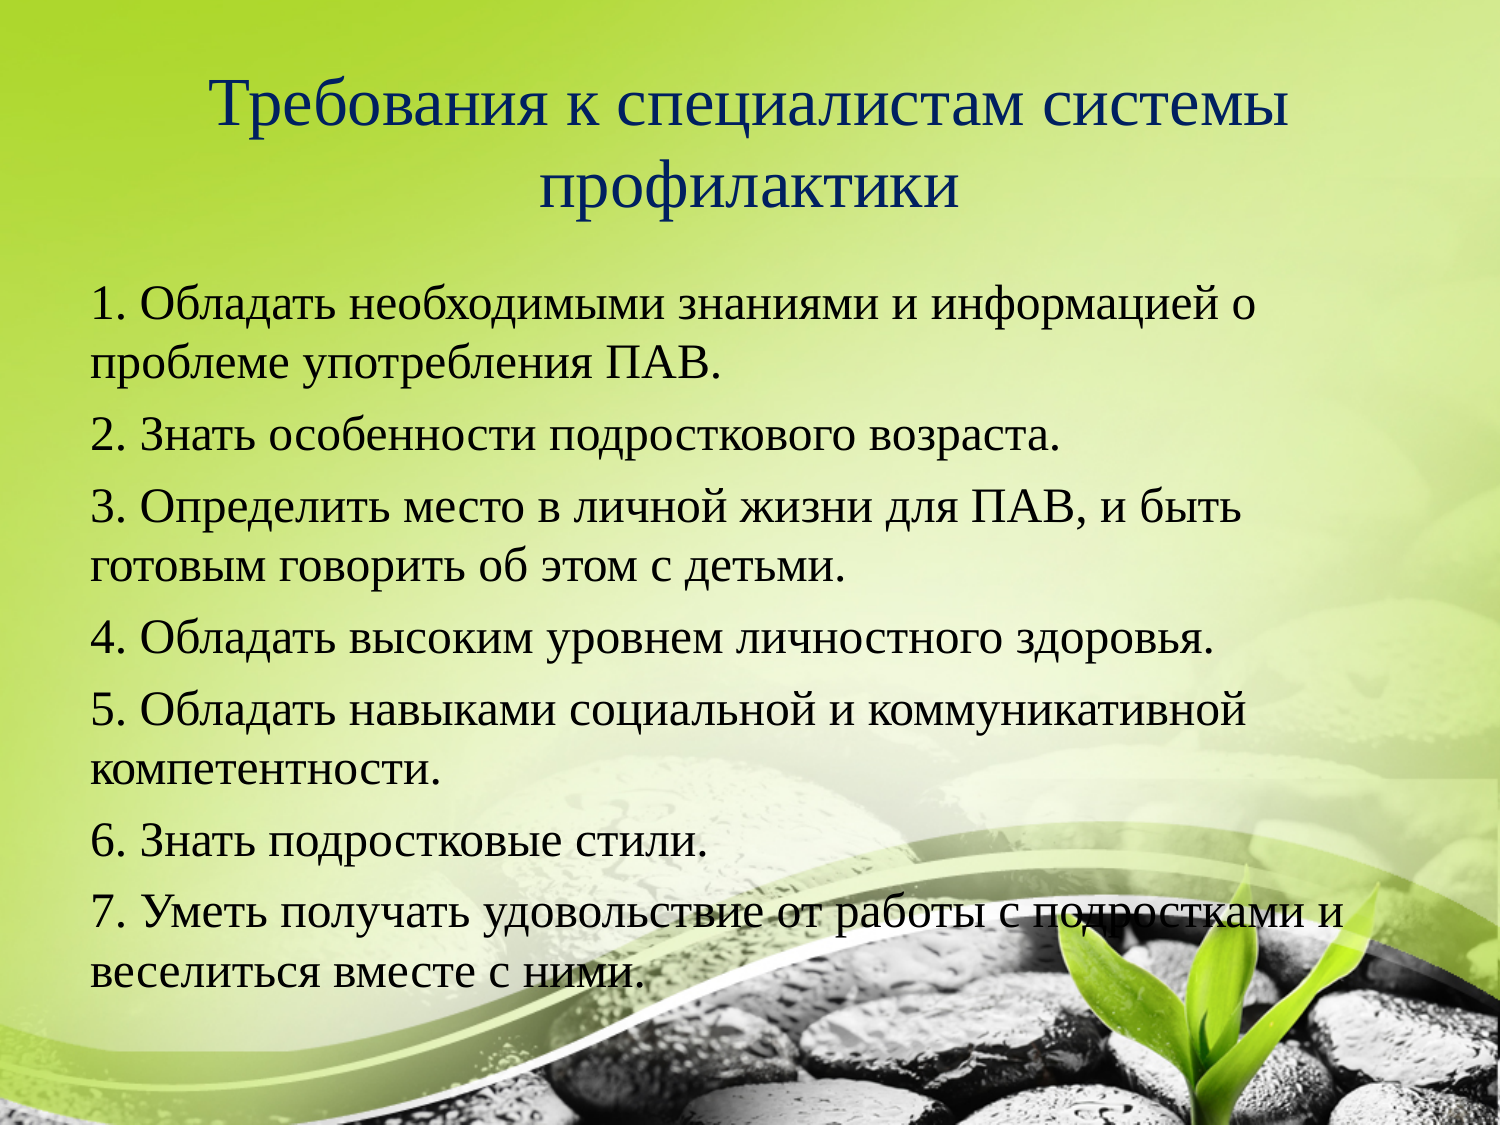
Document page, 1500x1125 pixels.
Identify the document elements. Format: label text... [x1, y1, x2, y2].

picture [0, 0, 1500, 1125]
title Требования к специалистам системы профилактики [75, 45, 1425, 233]
list 1. Обладать необходимыми знаниями и информацией о проблеме употребления ПАВ. 2. Знать особенности подросткового возраста. 3. Определить место в личной жизни для ПАВ, и быть готовым говорить об этом с детьми. 4. Обладать высоким уровнем личностного здоровья. 5. Обладать навыками социальной и коммуникативной компетентности. 6. Знать подростковые стили. 7. Уметь получать удовольствие от работы с подростками и веселиться вместе с ними. [75, 262, 1425, 1005]
